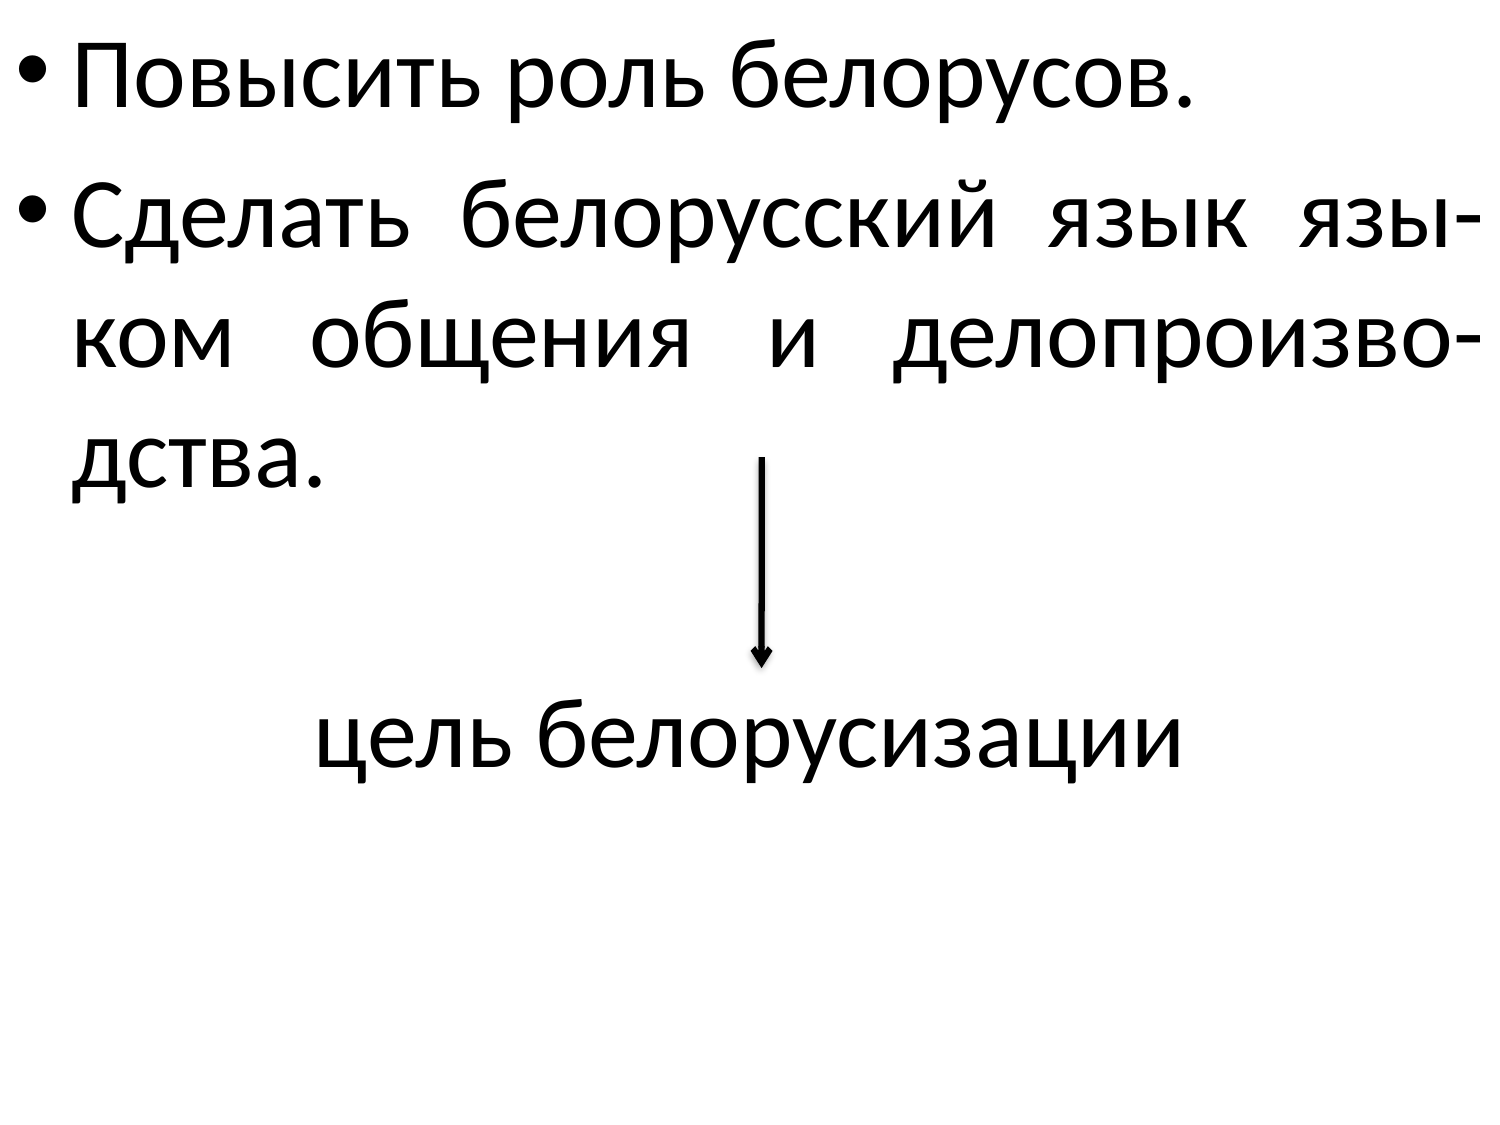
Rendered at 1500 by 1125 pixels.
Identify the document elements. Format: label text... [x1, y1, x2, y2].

list Повысить роль белорусов. Сделать белорусский язык язы-ком общения и делопроизво-дства. цель белорусизации [0, 0, 1500, 1125]
